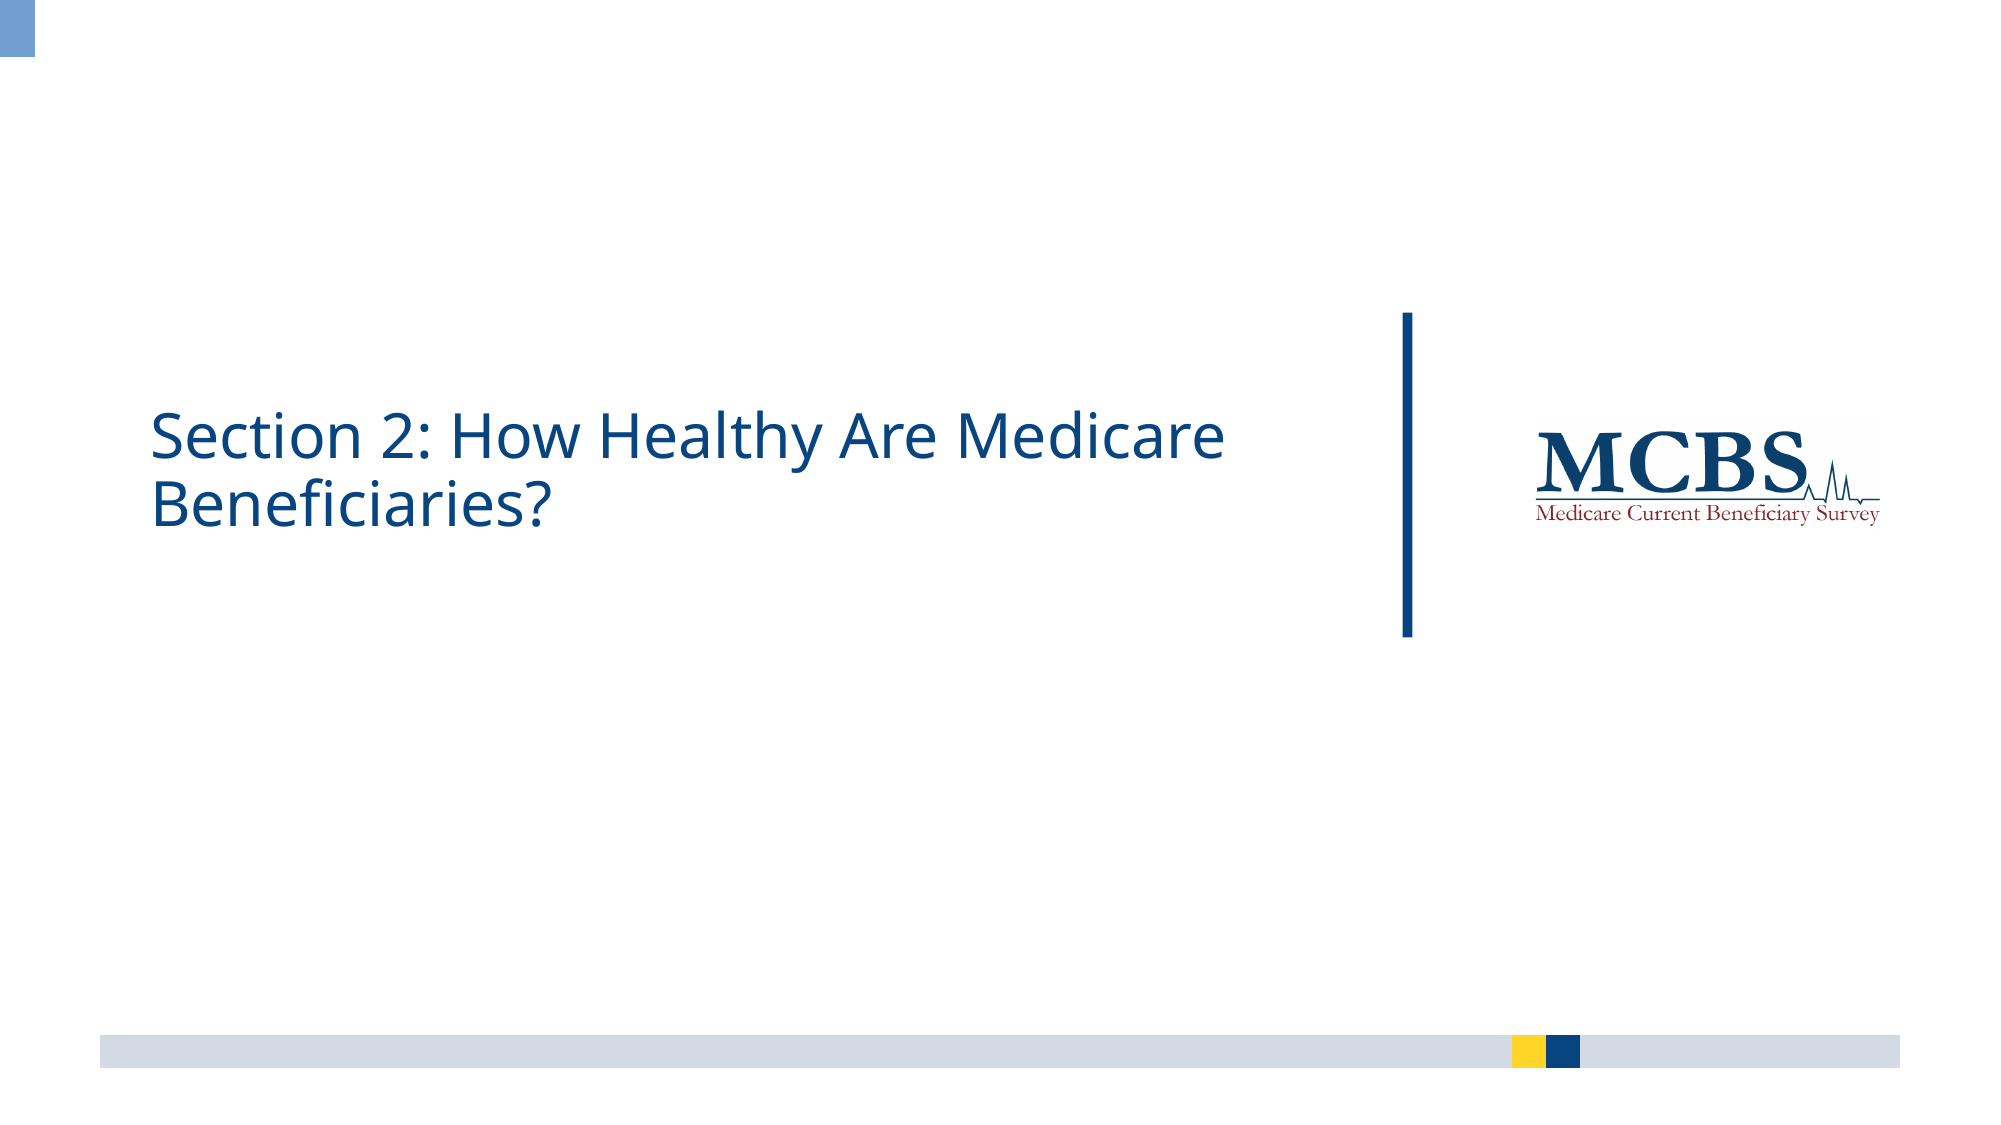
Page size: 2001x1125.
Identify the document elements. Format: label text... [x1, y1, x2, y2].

title Section 2: How Healthy Are Medicare Beneficiaries? [150, 331, 1263, 613]
picture [1535, 415, 1881, 530]
